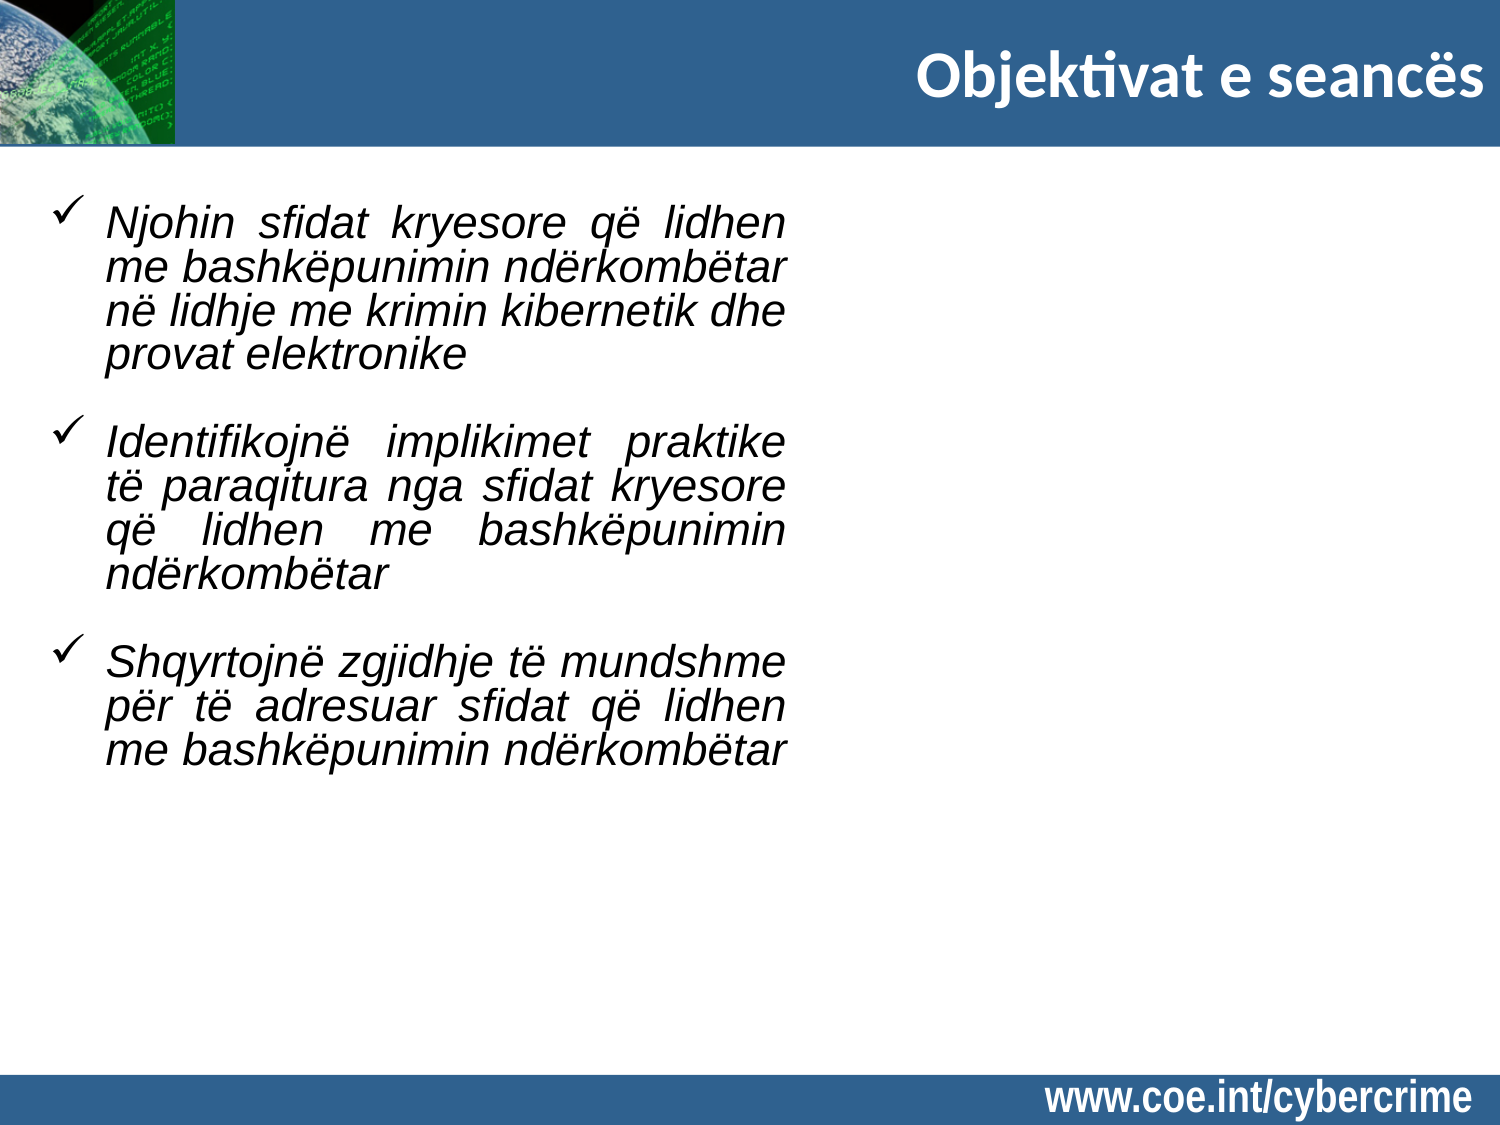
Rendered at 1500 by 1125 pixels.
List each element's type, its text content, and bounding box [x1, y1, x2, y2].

text_box [0, 1073, 1030, 1125]
text_box www.coe.int/cybercrime [1030, 1059, 1500, 1125]
text_box Njohin sfidat kryesore që lidhen me bashkëpunimin ndërkombëtar në lidhje me krimin kibernetik dhe provat elektronike Identifikojnë implikimet praktike të paraqitura nga sfidat kryesore që lidhen me bashkëpunimin ndërkombëtar Shqyrtojnë zgjidhje të mundshme për të adresuar sfidat që lidhen me bashkëpunimin ndërkombëtar [34, 195, 802, 914]
picture [0, 0, 175, 144]
text_box Objektivat e seancës [177, 0, 1500, 149]
